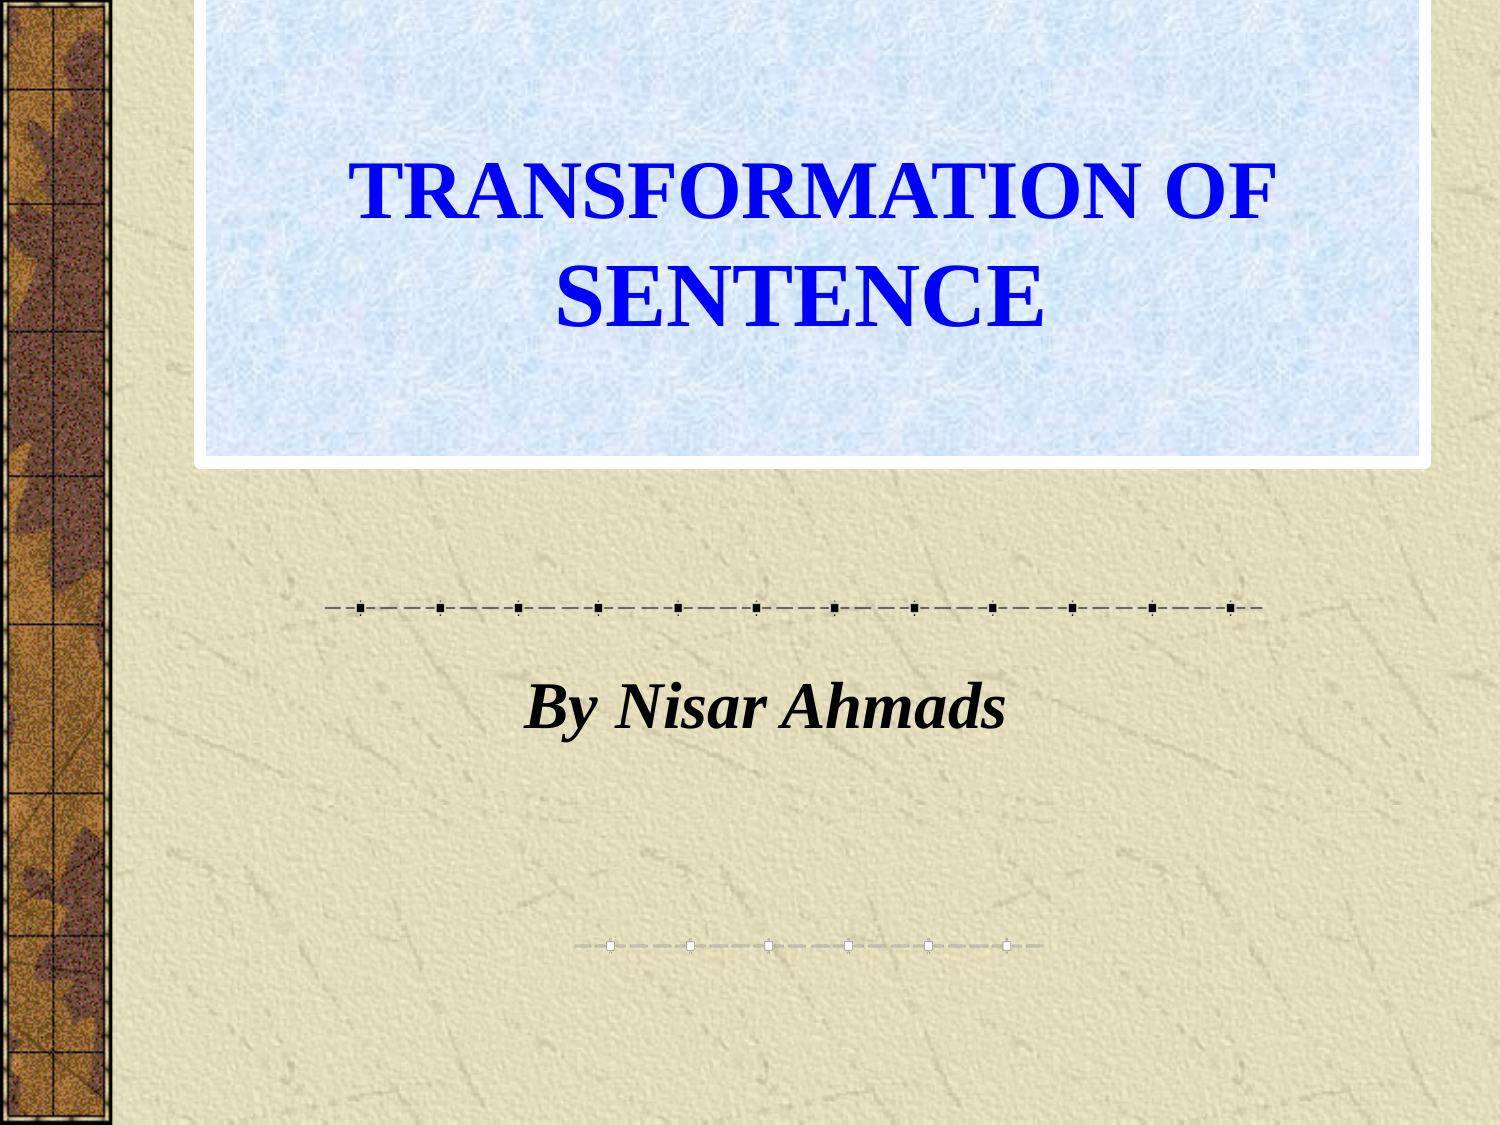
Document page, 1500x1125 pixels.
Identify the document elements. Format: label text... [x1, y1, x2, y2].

picture [0, 0, 1500, 1125]
title TRANSFORMATION OF SENTENCE [214, 132, 1286, 346]
picture [206, 0, 1419, 456]
text_box By Nisar Ahmads [522, 659, 1024, 742]
